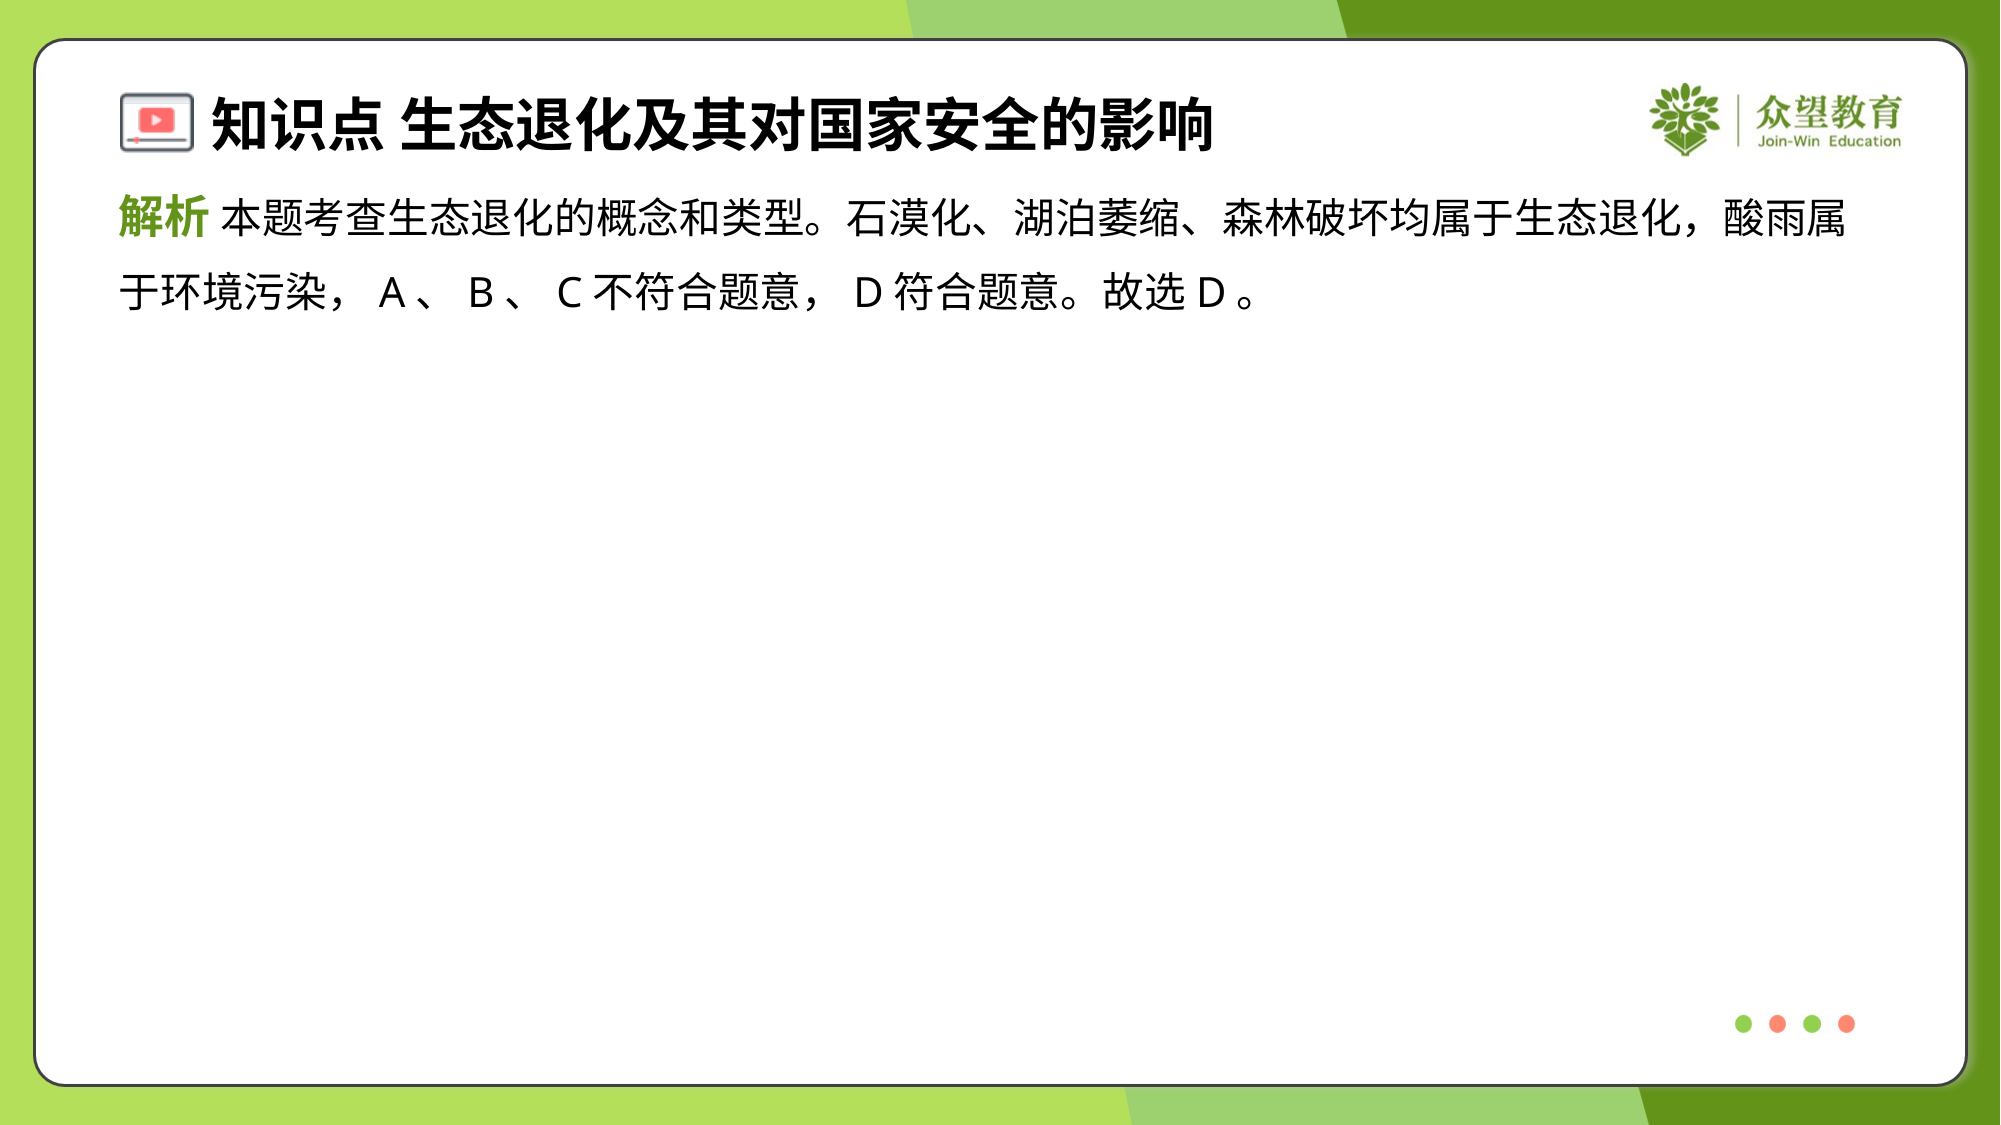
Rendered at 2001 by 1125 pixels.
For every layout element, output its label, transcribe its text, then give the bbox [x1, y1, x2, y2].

picture [0, 0, 2000, 1125]
text_box 解析 本题考查生态退化的概念和类型。石漠化、湖泊萎缩、森林破坏均属于生态退化，酸雨属 于环境污染，A、B、C不符合题意，D符合题意。故选D。 [118, 159, 1883, 309]
